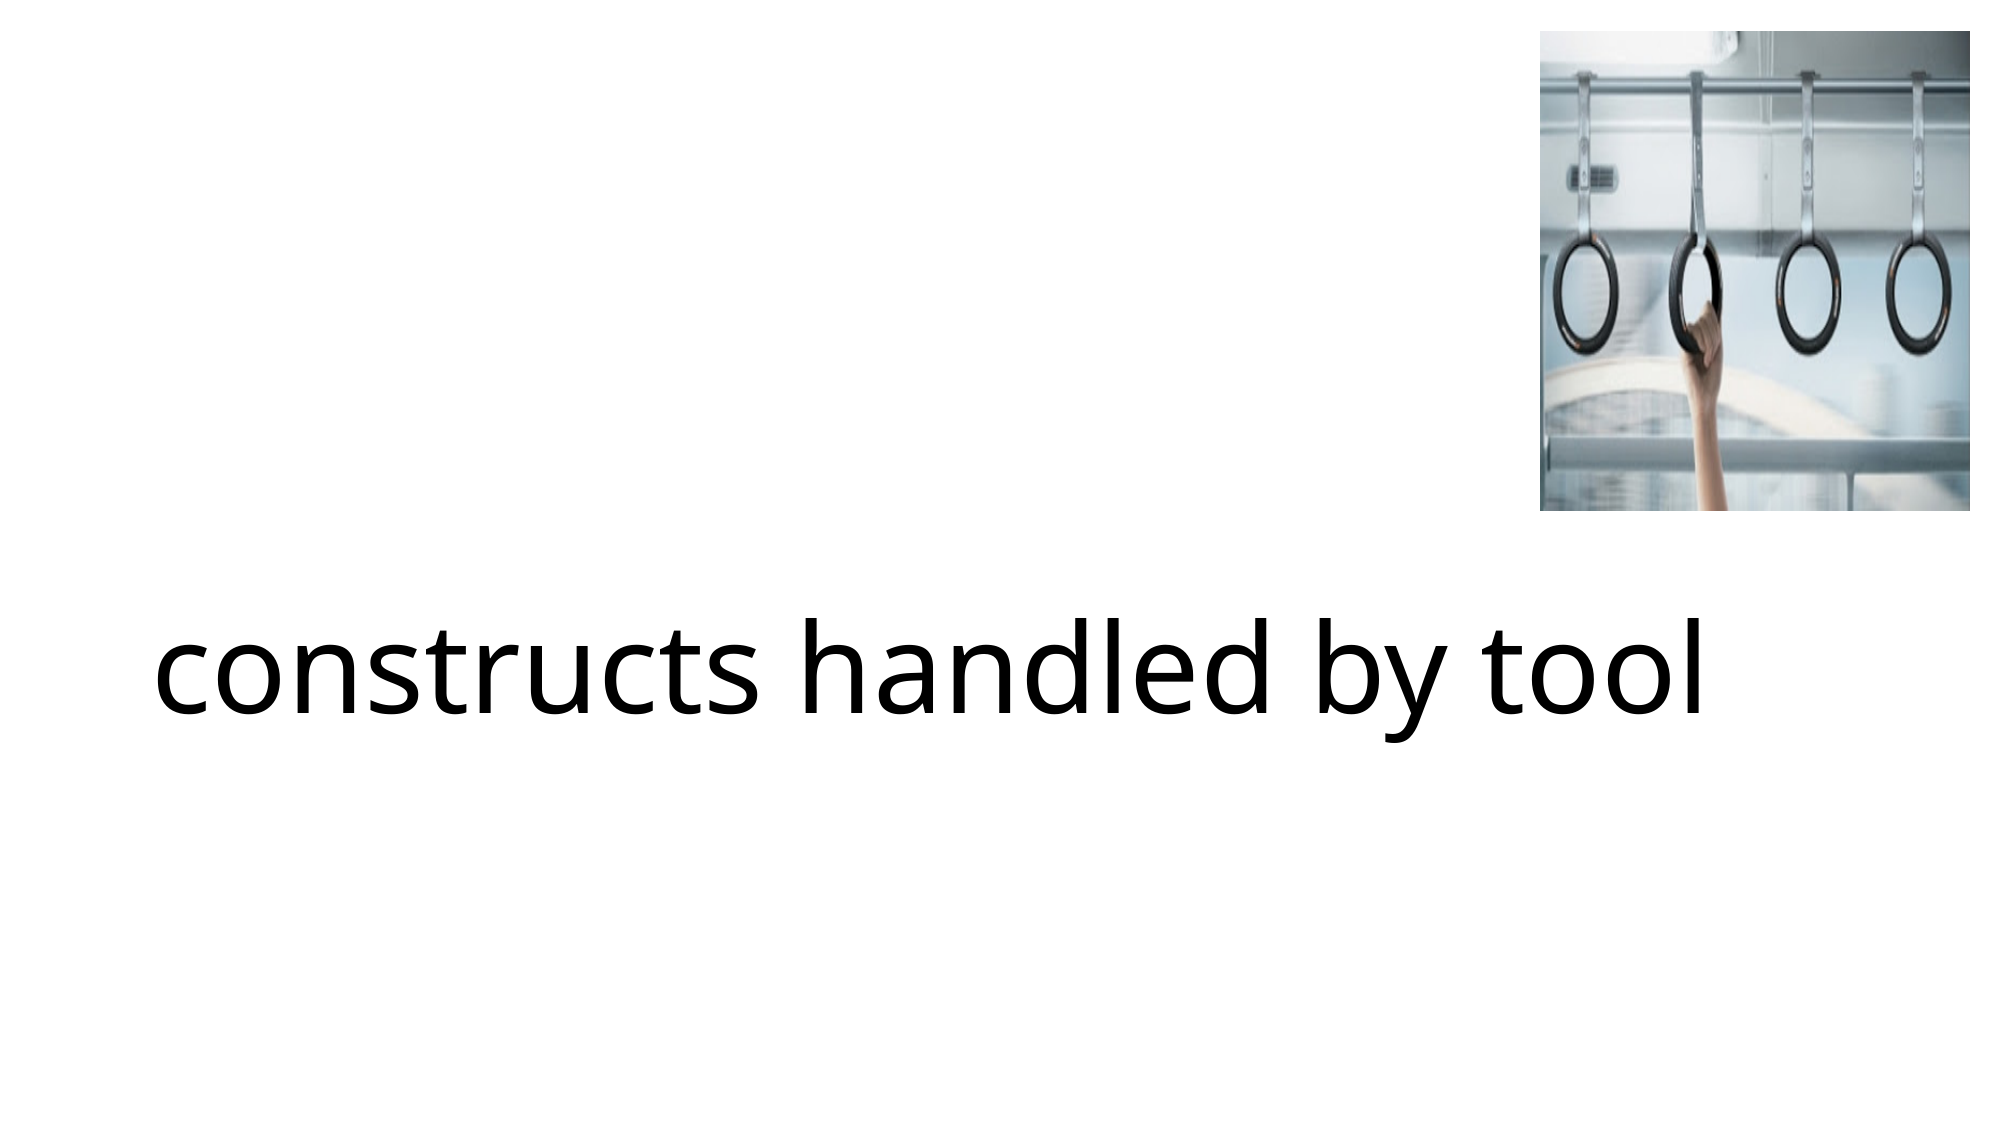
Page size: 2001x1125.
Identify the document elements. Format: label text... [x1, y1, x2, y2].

title constructs handled by tool [136, 280, 1862, 749]
picture [1540, 31, 1970, 511]
